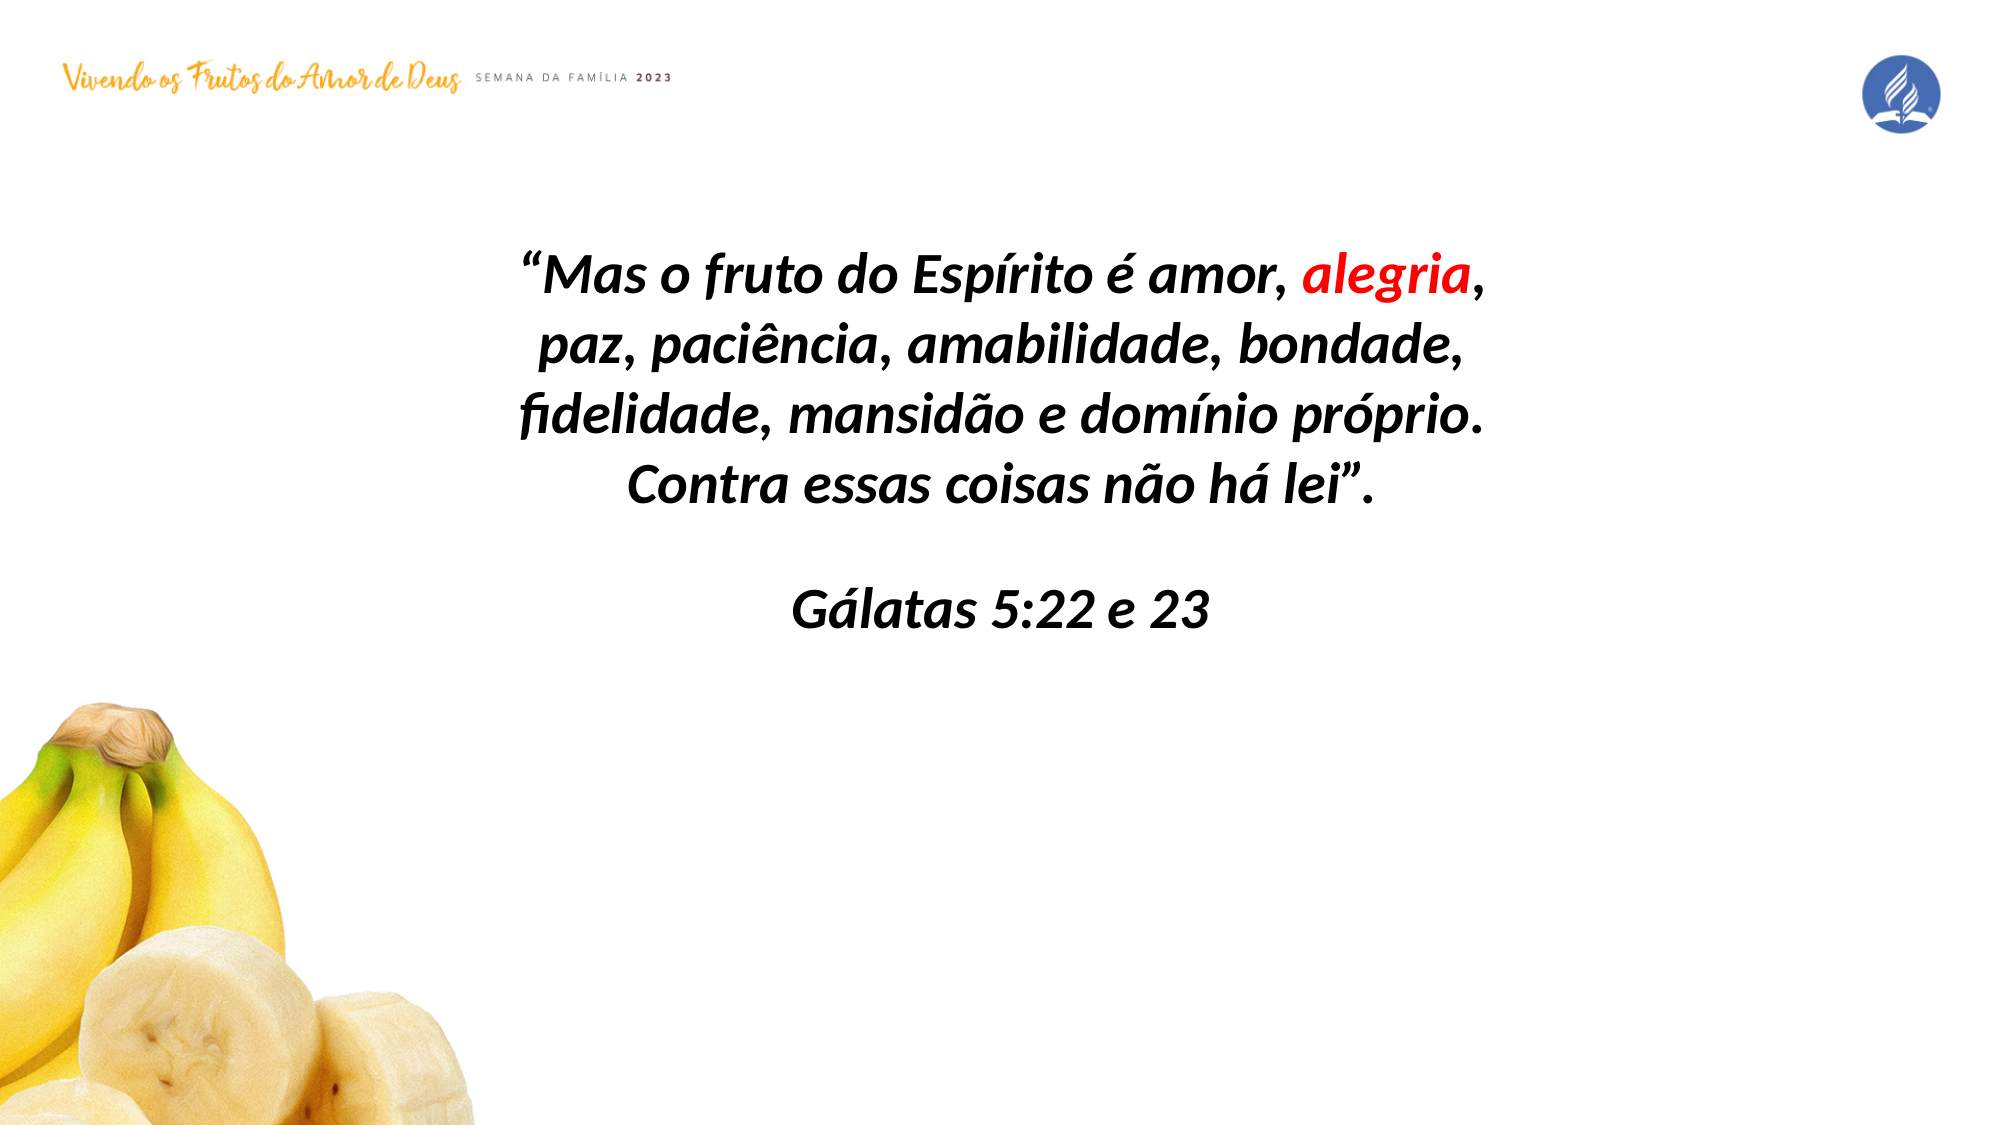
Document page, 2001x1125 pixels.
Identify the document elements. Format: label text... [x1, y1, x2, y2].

text_box Gálatas 5:22 e 23 [478, 562, 1522, 648]
text_box “Mas o fruto do Espírito é amor, alegria, paz, paciência, amabilidade, bondade, fidelidade, mansidão e domínio próprio. Contra essas coisas não há lei”. [481, 228, 1525, 523]
picture [0, 0, 2001, 1125]
